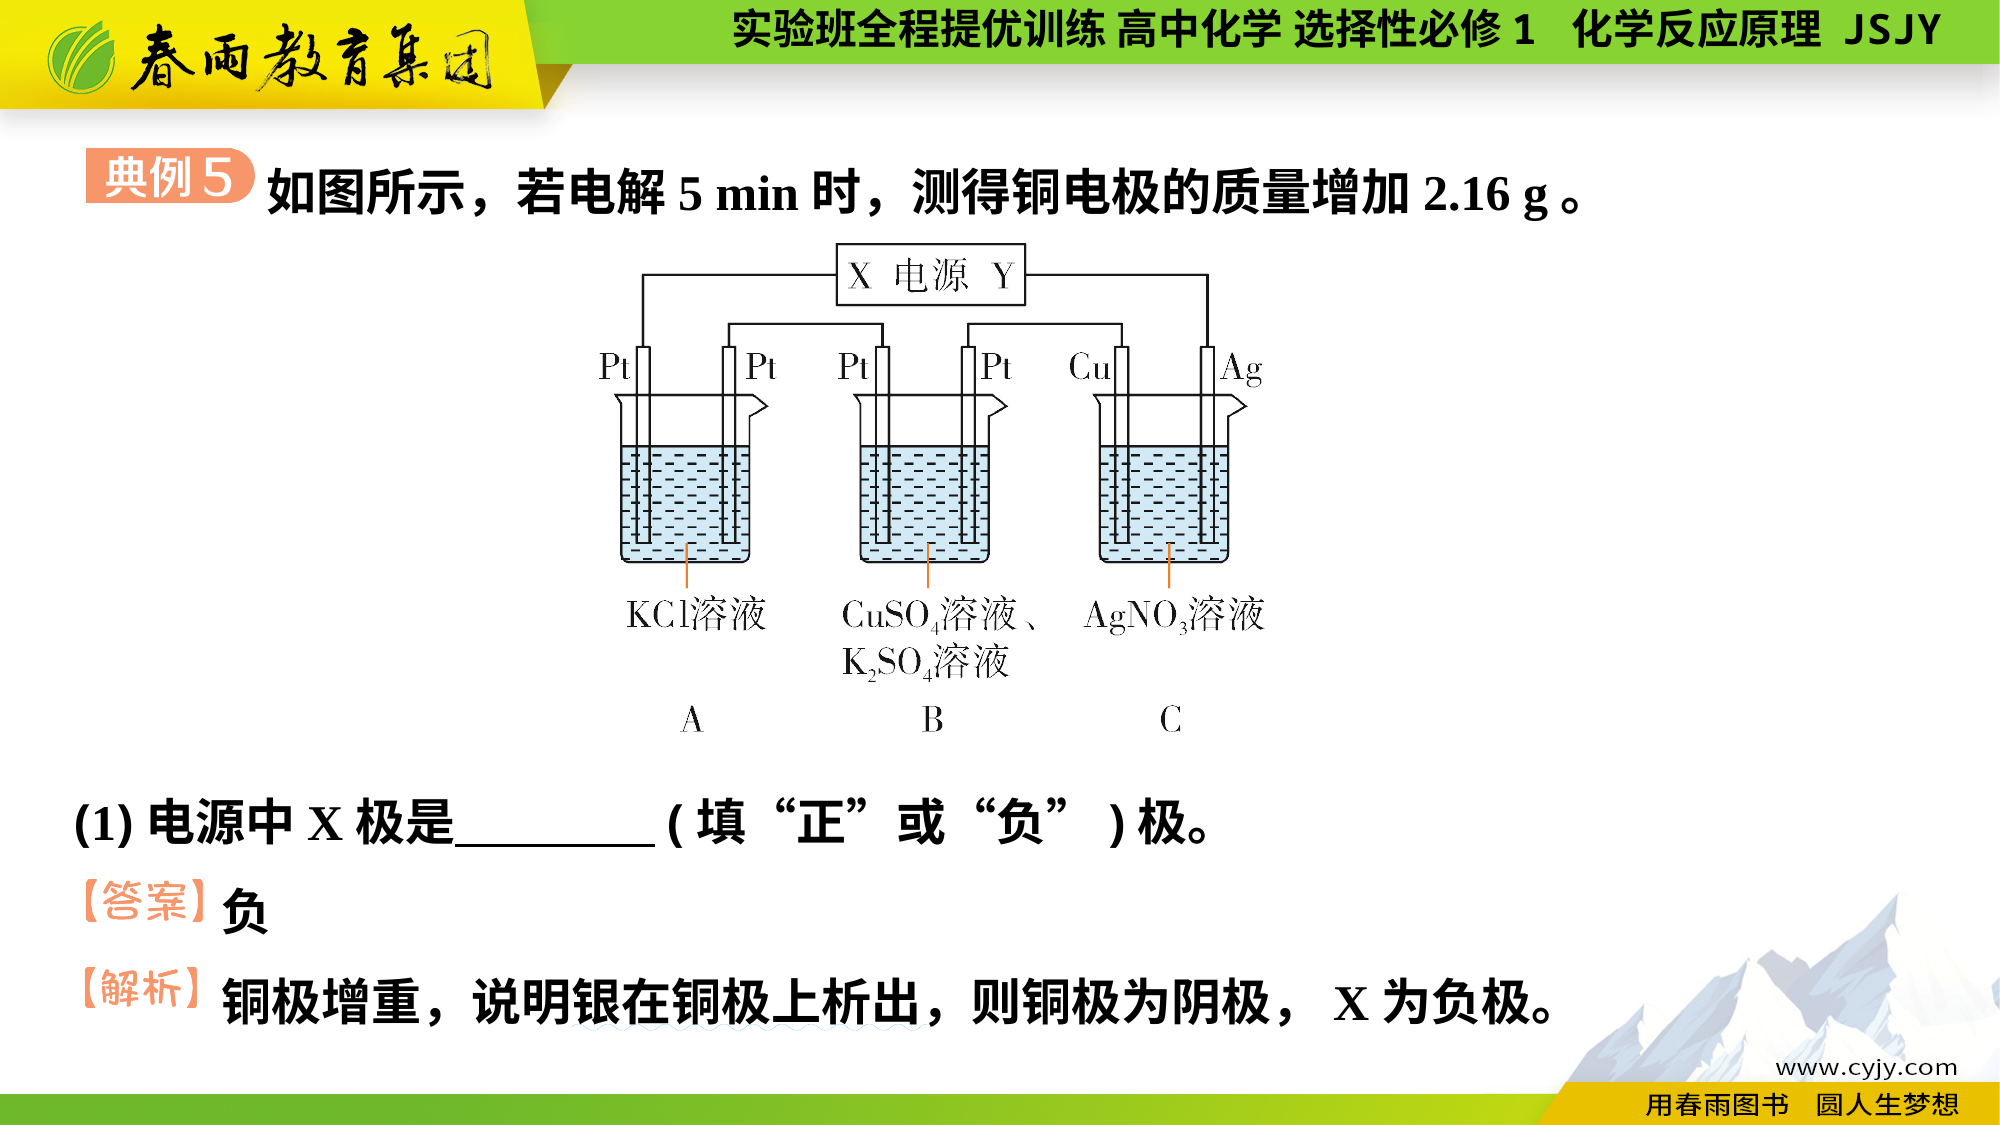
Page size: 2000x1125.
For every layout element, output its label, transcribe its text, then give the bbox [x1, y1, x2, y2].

picture [0, 0, 2000, 1125]
list 如图所示，若电解5 min时，测得铜电极的质量增加2.16 g。 (1)电源中X极是 (填“正”或“负”)极。 负 铜极增重，说明银在铜极上析出，则铜极为阴极，X为负极。 [59, 122, 1944, 1047]
